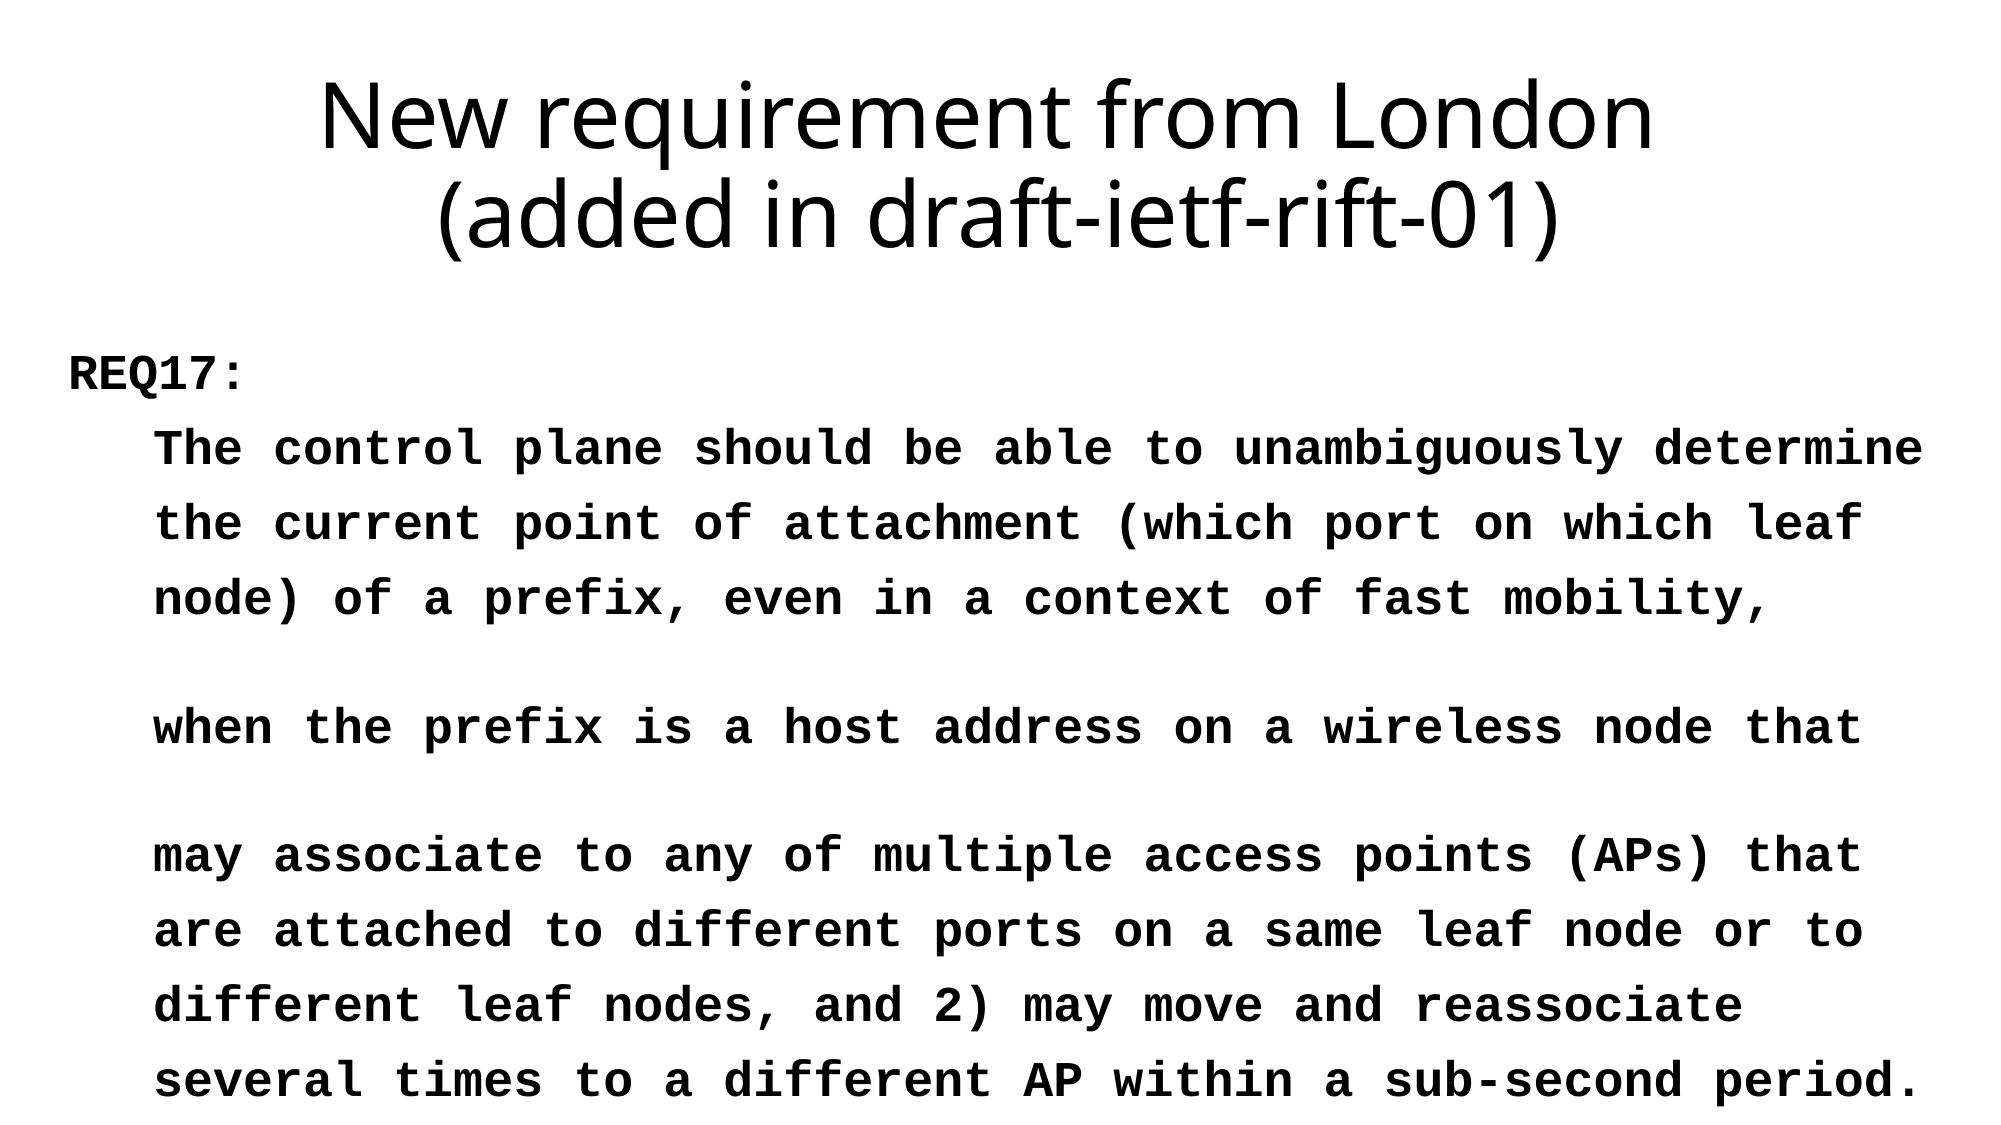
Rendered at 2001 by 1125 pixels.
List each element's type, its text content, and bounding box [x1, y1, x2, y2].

title New requirement from London (added in draft-ietf-rift-01) [137, 59, 1863, 278]
list REQ17: The control plane should be able to unambiguously determine the current point of attachment (which port on which leaf node) of a prefix, even in a context of fast mobility, e.g., when the prefix is a host address on a wireless node that 1) may associate to any of multiple access points (APs) that are attached to different ports on a same leaf node or to different leaf nodes, and 2) may move and reassociate several times to a different AP within a sub-second period. [0, 339, 1967, 1125]
